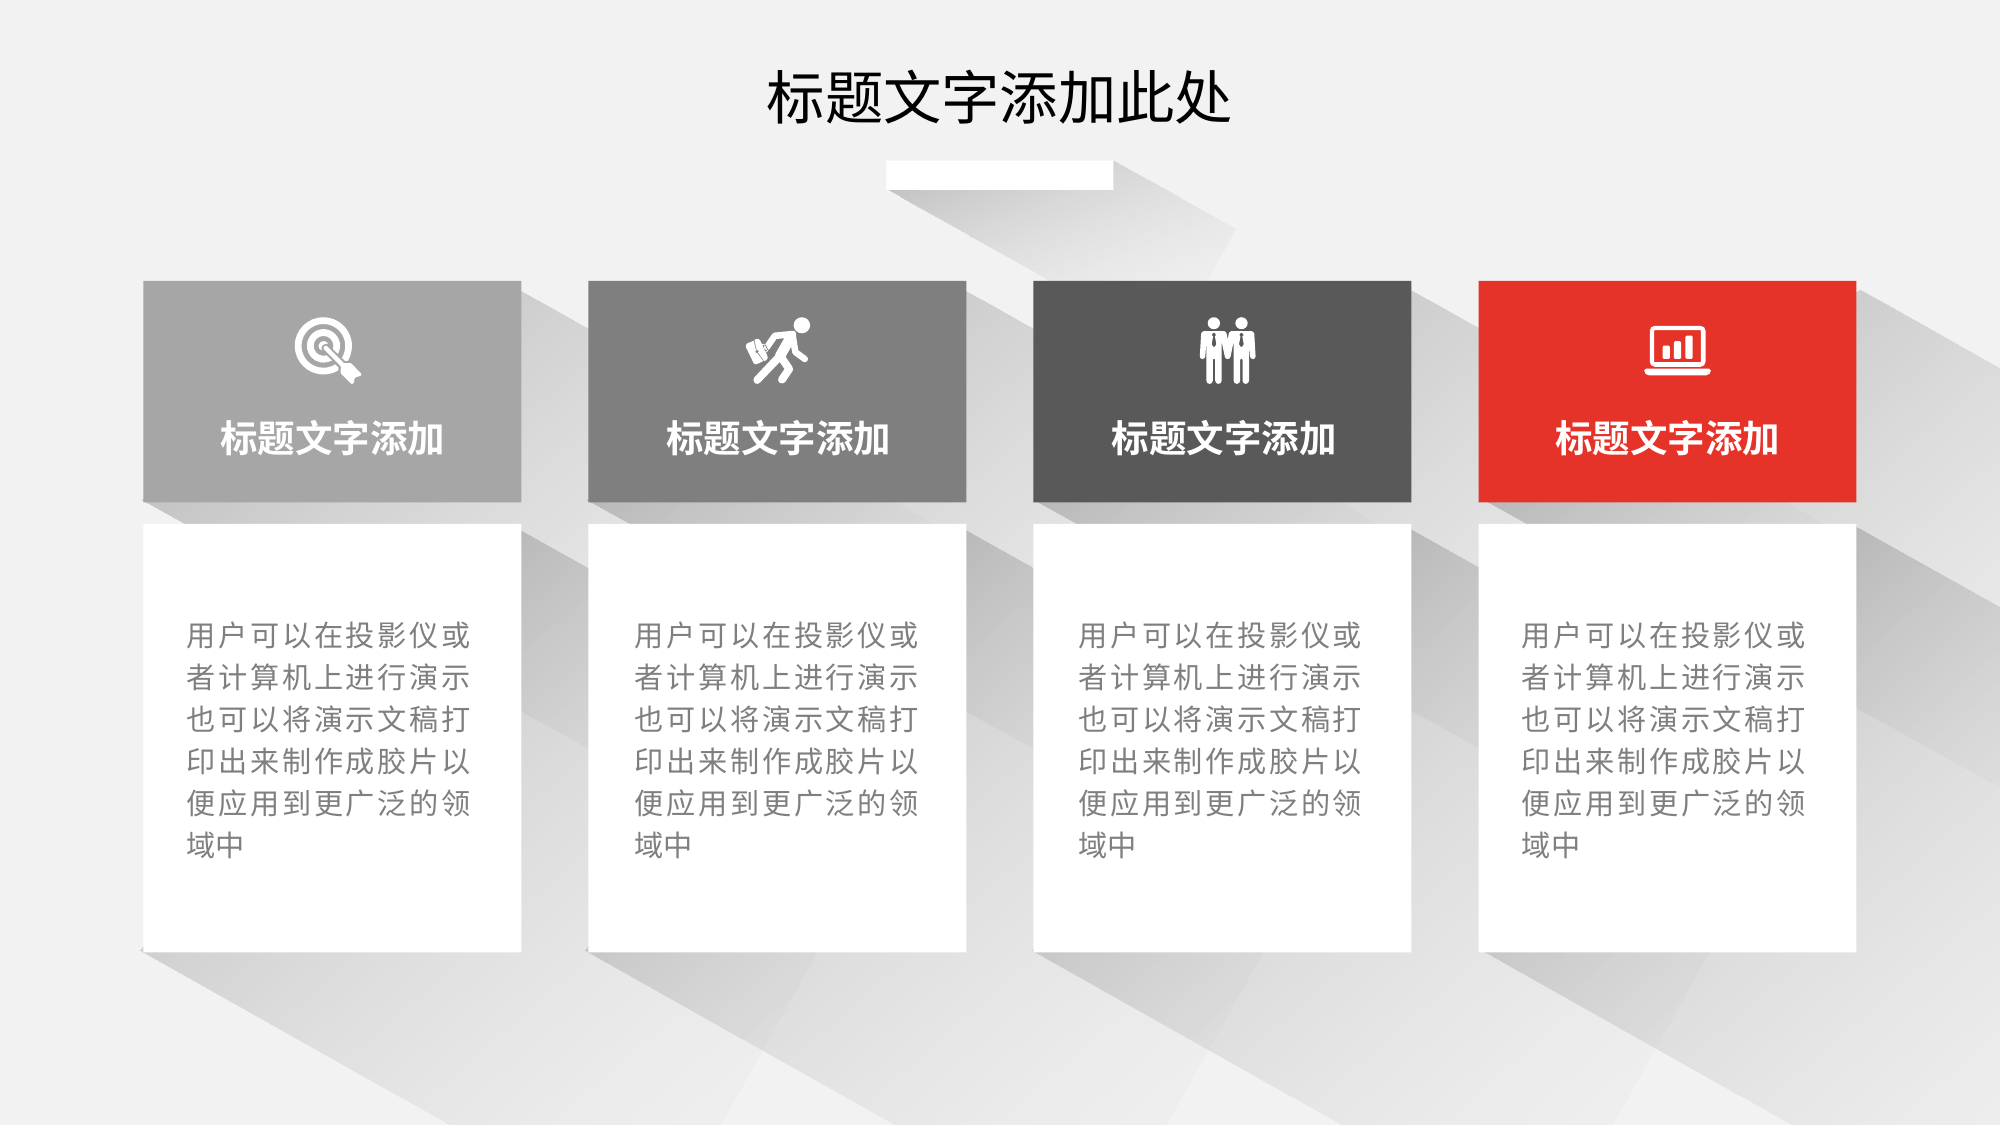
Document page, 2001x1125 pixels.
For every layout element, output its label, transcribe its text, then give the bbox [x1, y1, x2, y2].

text_box [886, 159, 1237, 280]
text_box [145, 290, 933, 566]
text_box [588, 523, 967, 953]
text_box [1656, 526, 2000, 1125]
text_box [763, 529, 1263, 1125]
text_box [143, 523, 522, 953]
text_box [143, 280, 522, 503]
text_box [1478, 523, 1857, 953]
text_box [588, 280, 967, 503]
text_box [1208, 528, 1710, 1125]
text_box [1478, 280, 1857, 503]
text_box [1033, 280, 1412, 503]
text_box [902, 289, 1378, 566]
text_box 标题文字添加此处 [752, 53, 1248, 139]
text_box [1033, 523, 1412, 953]
text_box [885, 160, 1115, 191]
text_box [1793, 288, 2000, 605]
text_box [138, 529, 818, 1125]
text_box [1347, 289, 1825, 565]
